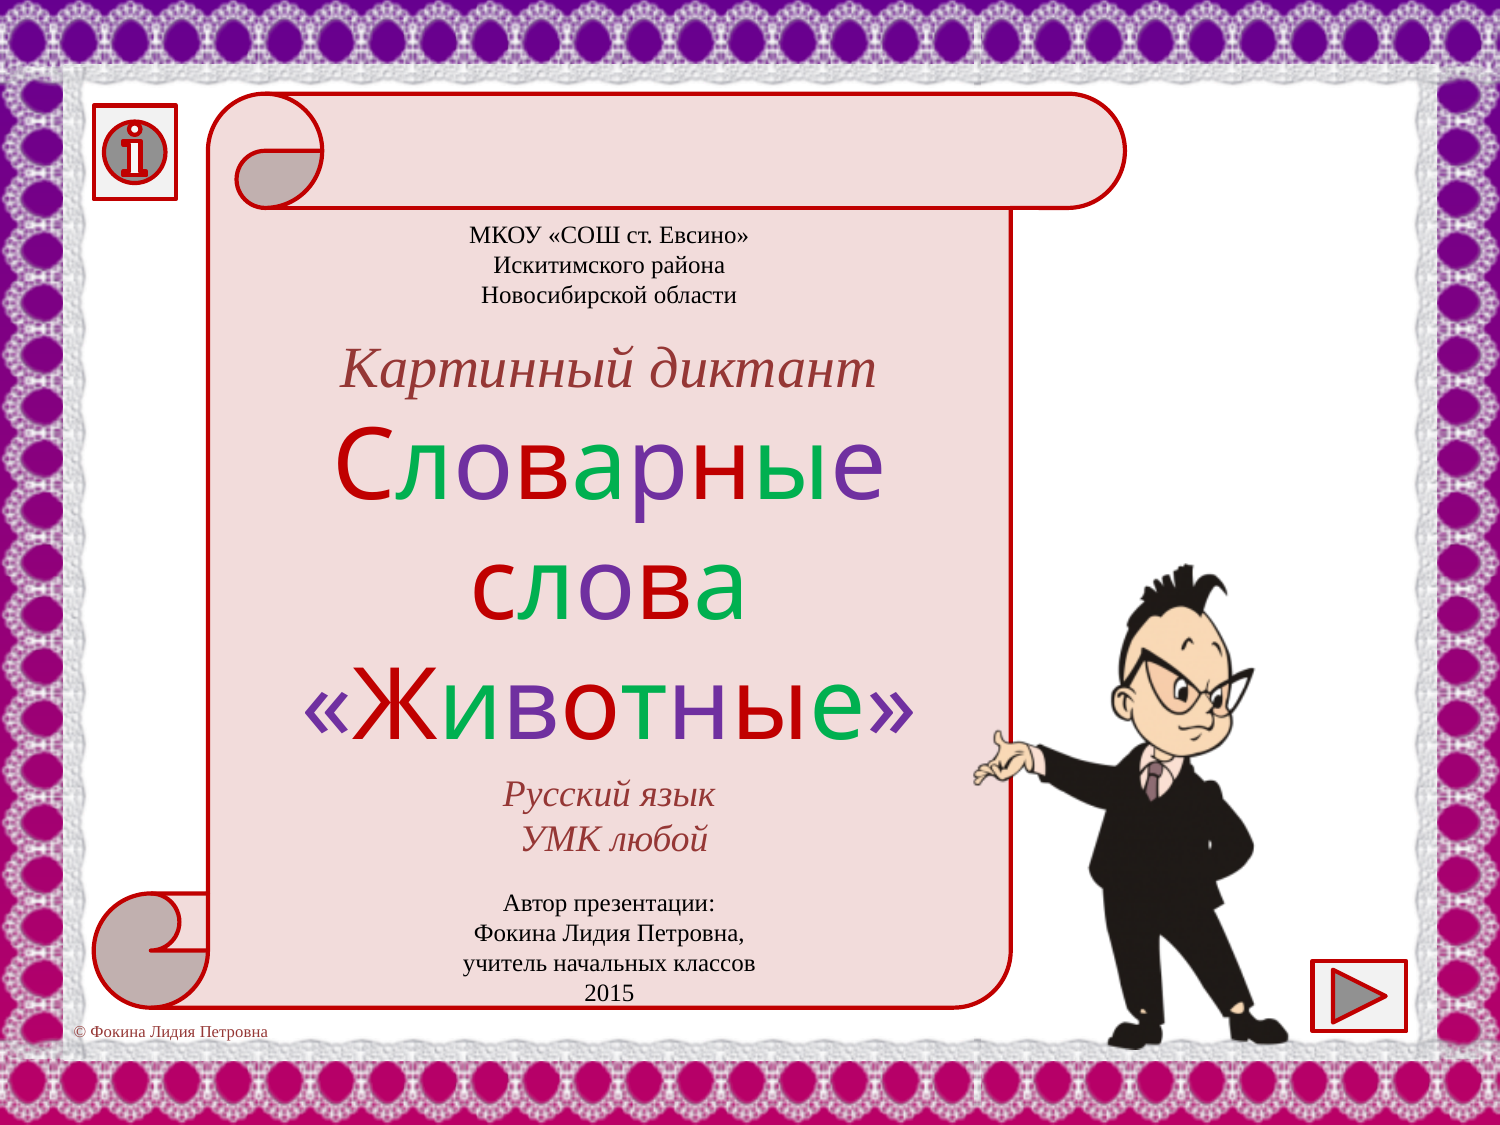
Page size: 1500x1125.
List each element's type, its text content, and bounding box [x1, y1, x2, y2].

text_box [1310, 959, 1408, 1033]
text_box Русский язык УМК любой [210, 761, 967, 912]
text_box Автор презентации: Фокина Лидия Петровна, учитель начальных классов 2015 [210, 912, 967, 1014]
text_box [92, 103, 178, 201]
picture [0, 0, 1500, 1125]
text_box Картинный диктант Словарные слова «Животные» [91, 91, 1128, 1010]
text_box МКОУ «СОШ ст. Евсино» Искитимского района Новосибирской области [210, 210, 1008, 316]
picture [1, 67, 89, 1058]
